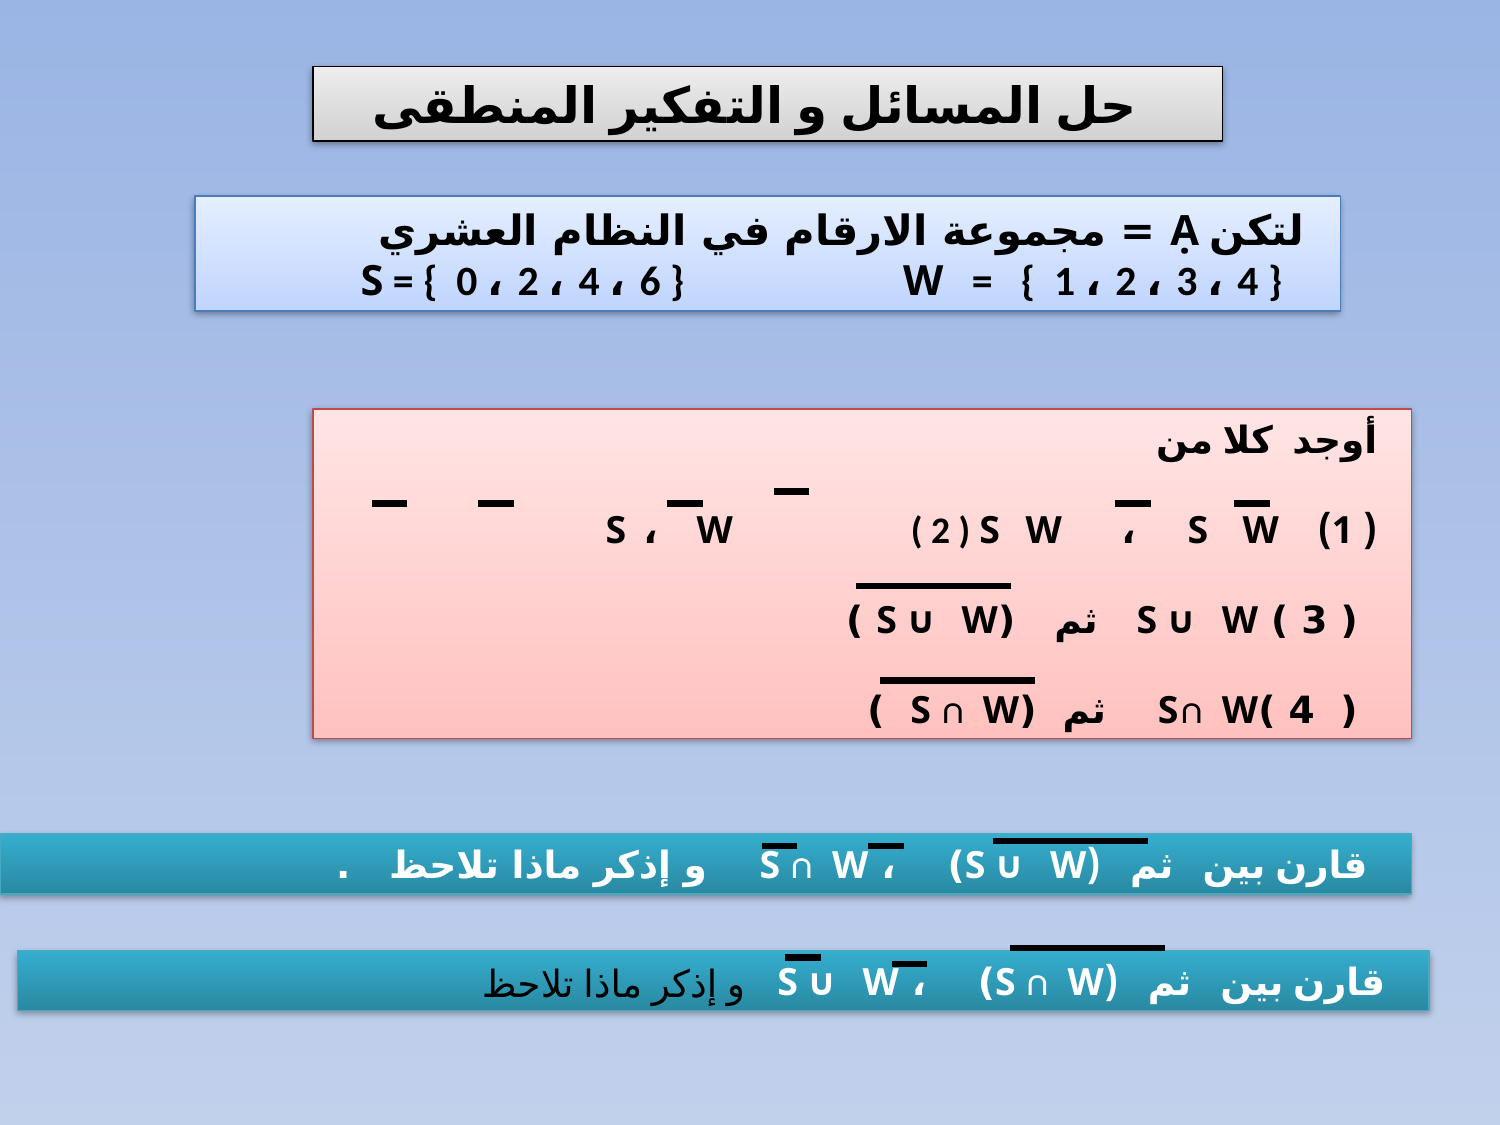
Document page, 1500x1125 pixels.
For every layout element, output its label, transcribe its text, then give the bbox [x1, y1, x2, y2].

text_box لتكن Ạ = مجموعة الارقام في النظام العشري Ѕ = { 0 ، 2 ، 4 ، 6 } W = { 1 ، 2 ، 3 ، 4 } [194, 195, 1341, 312]
text_box قارن بين ثم (Ѕ ∪ W) ، Ѕ ∩ W و إذكر ماذا تلاحظ . [0, 833, 1412, 895]
text_box و إذكر ماذا تلاحظ [457, 952, 761, 1012]
text_box حل المسائل و التفكير المنطقى [312, 66, 1223, 142]
text_box قارن بين ثم (Ѕ ∩ W) ، Ѕ ∪ W [17, 950, 1430, 1011]
